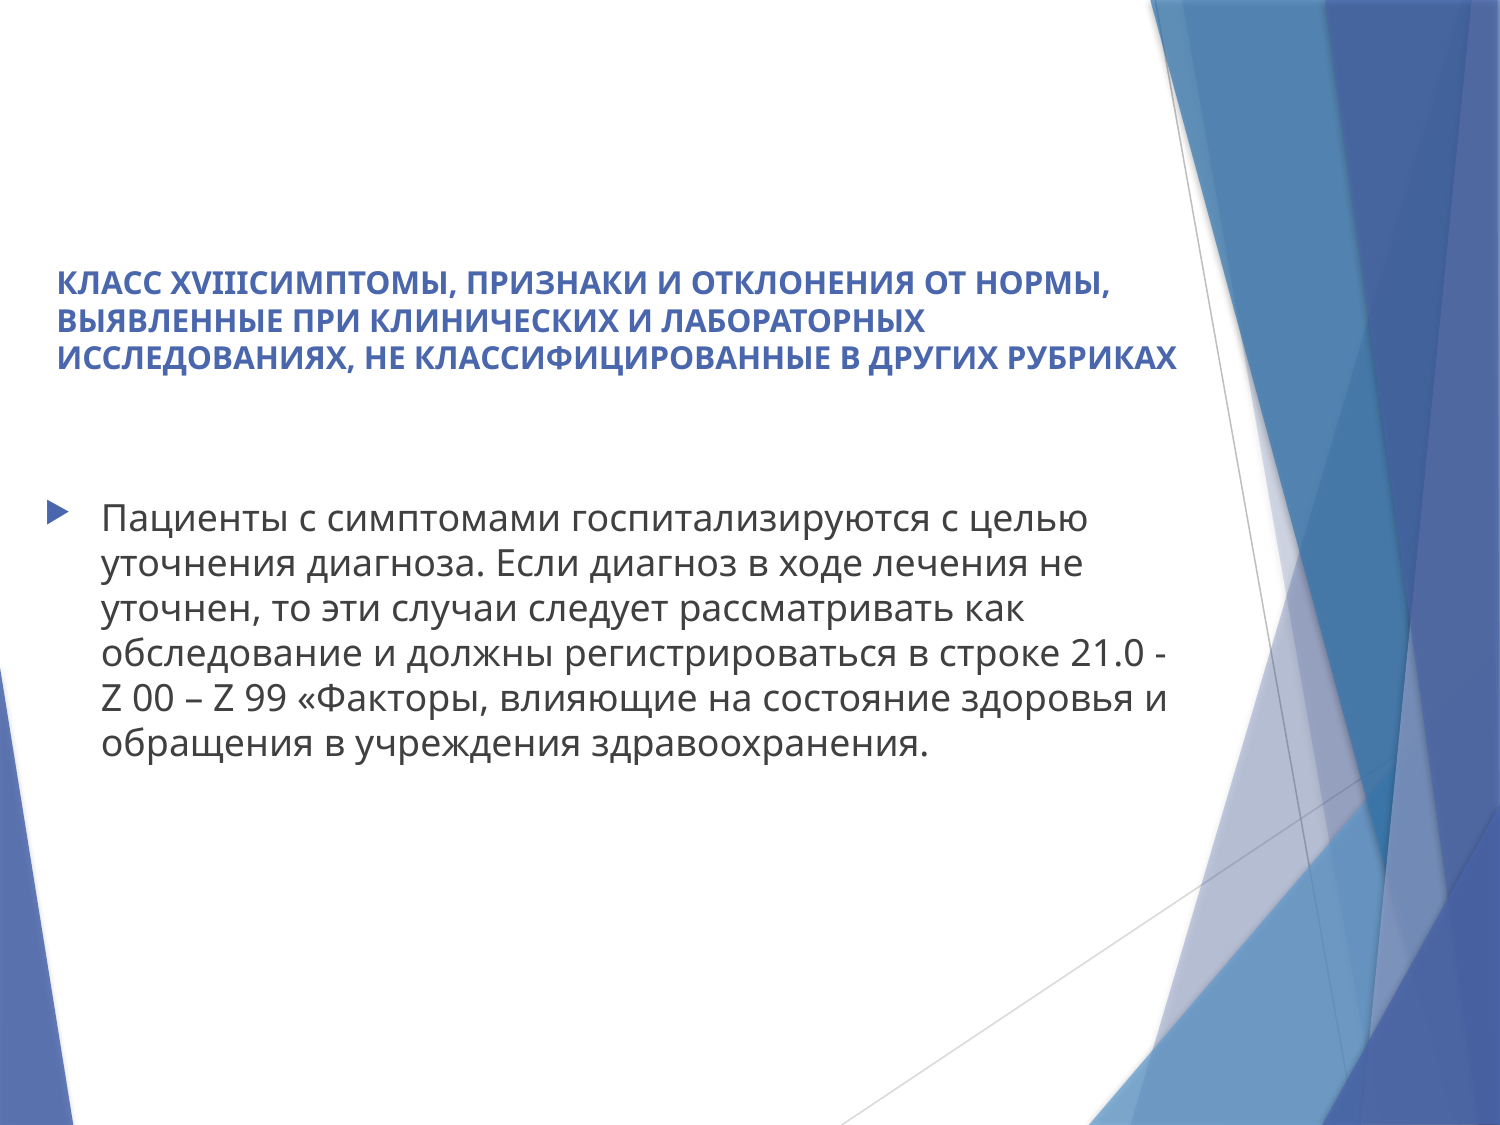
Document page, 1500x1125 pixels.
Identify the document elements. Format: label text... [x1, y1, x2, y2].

title КЛАСС XVIIIСИМПТОМЫ, ПРИЗНАКИ И ОТКЛОНЕНИЯ ОТ НОРМЫ, ВЫЯВЛЕННЫЕ ПРИ КЛИНИЧЕСКИХ И ЛАБОРАТОРНЫХ ИССЛЕДОВАНИЯХ, НЕ КЛАССИФИЦИРОВАННЫЕ В ДРУГИХ РУБРИКАХ [41, 255, 1223, 433]
list Пациенты с симптомами госпитализируются с целью уточнения диагноза. Если диагноз в ходе лечения не уточнен, то эти случаи следует рассматривать как обследование и должны регистрироваться в строке 21.0 - Z 00 – Z 99 «Факторы, влияющие на состояние здоровья и обращения в учреждения здравоохранения. [29, 420, 1211, 1025]
